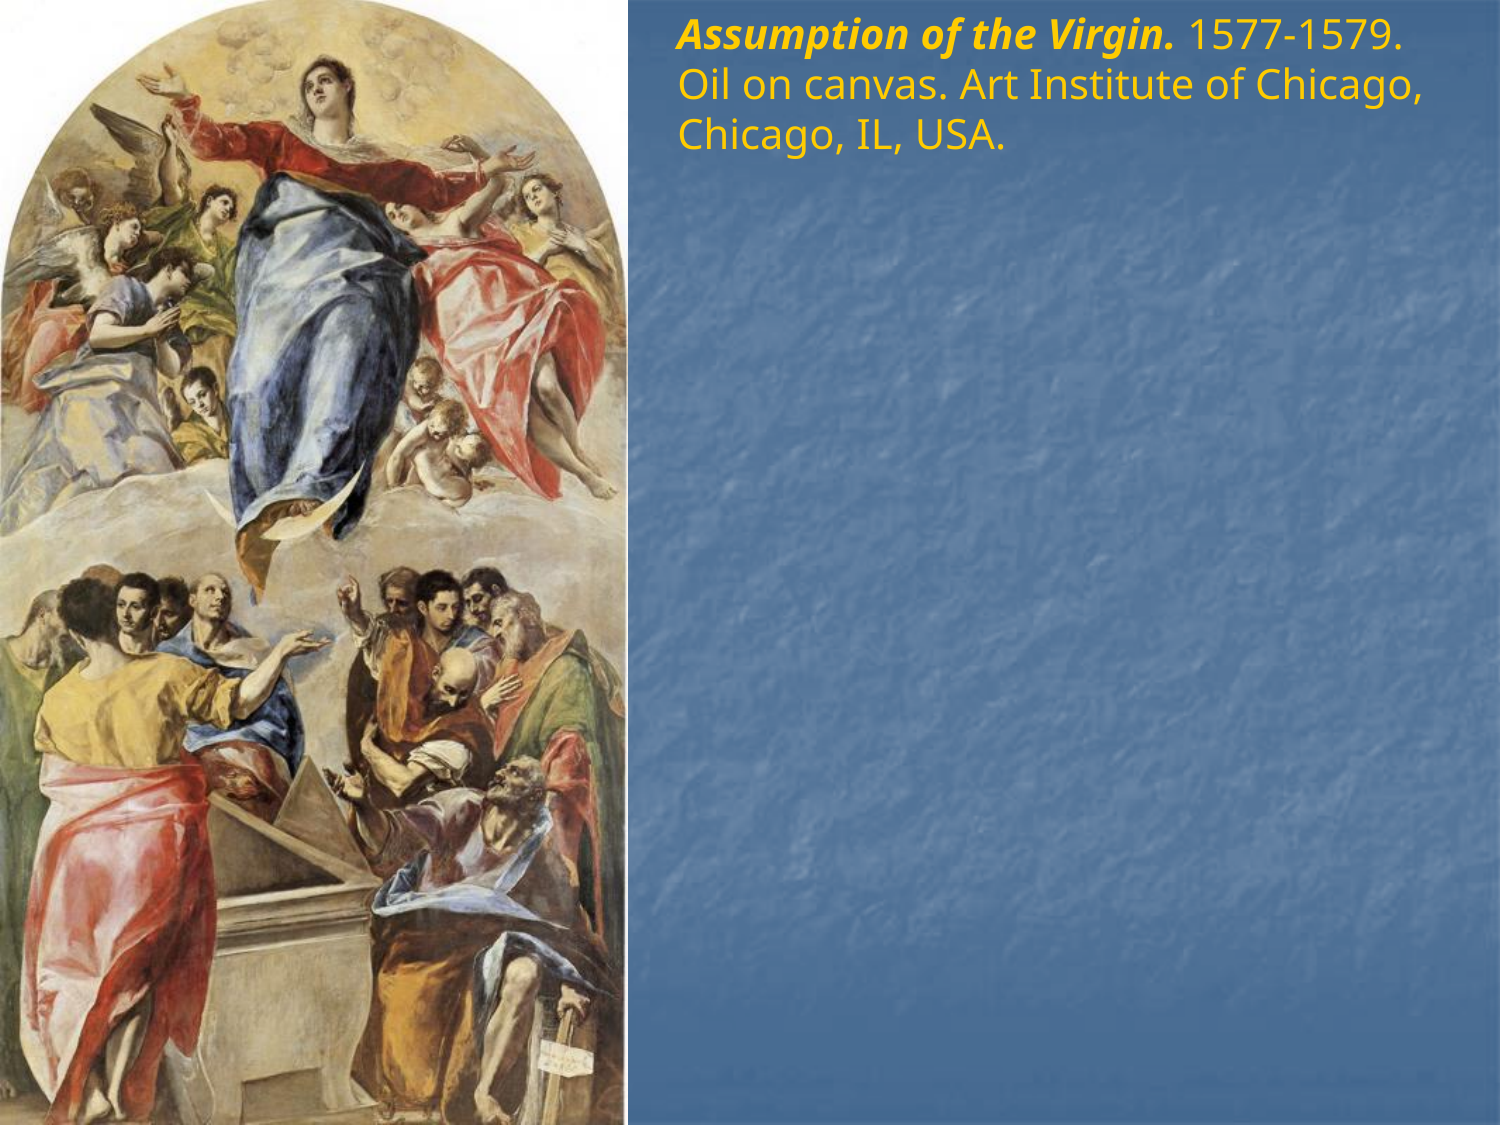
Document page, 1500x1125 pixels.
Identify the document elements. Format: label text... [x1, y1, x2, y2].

picture [0, 0, 628, 1125]
text_box Assumption of the Virgin. 1577-1579. Oil on canvas. Art Institute of Chicago, Chicago, IL, USA. [662, 0, 1463, 307]
